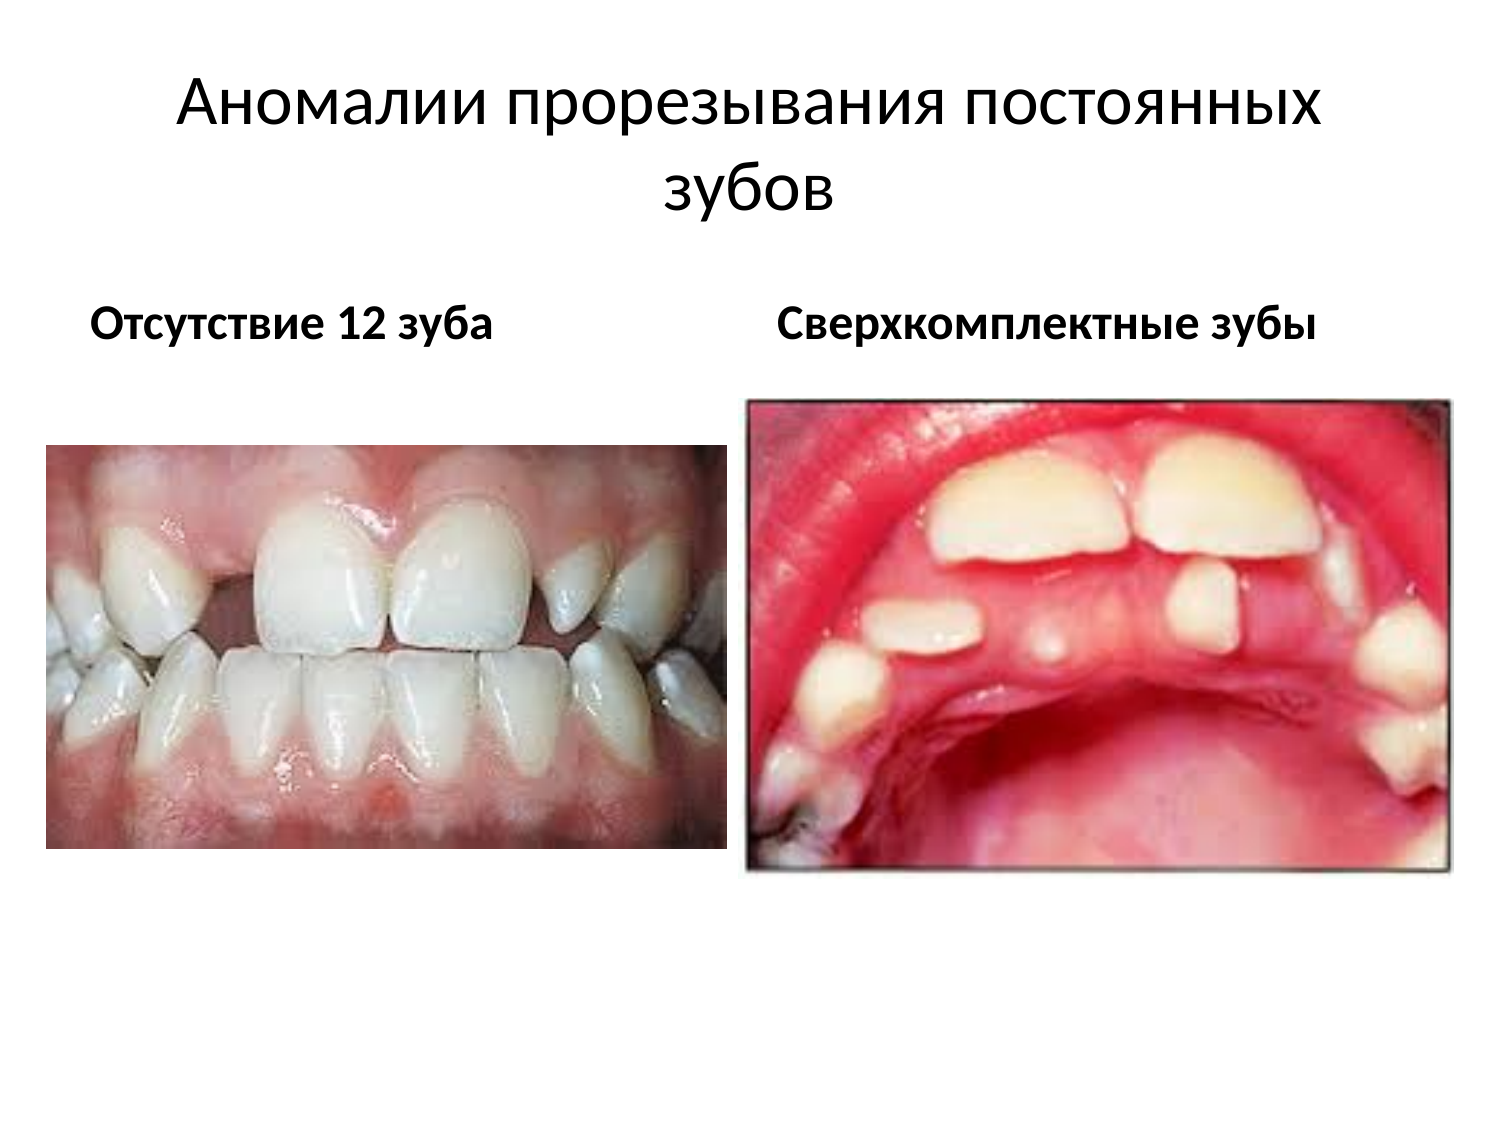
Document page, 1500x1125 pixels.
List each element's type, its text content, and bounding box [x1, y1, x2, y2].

title Аномалии прорезывания постоянных зубов [74, 44, 1426, 233]
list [738, 398, 1454, 880]
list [46, 445, 727, 850]
list Сверхкомплектные зубы [761, 251, 1426, 357]
list Отсутствие 12 зуба [74, 251, 738, 357]
